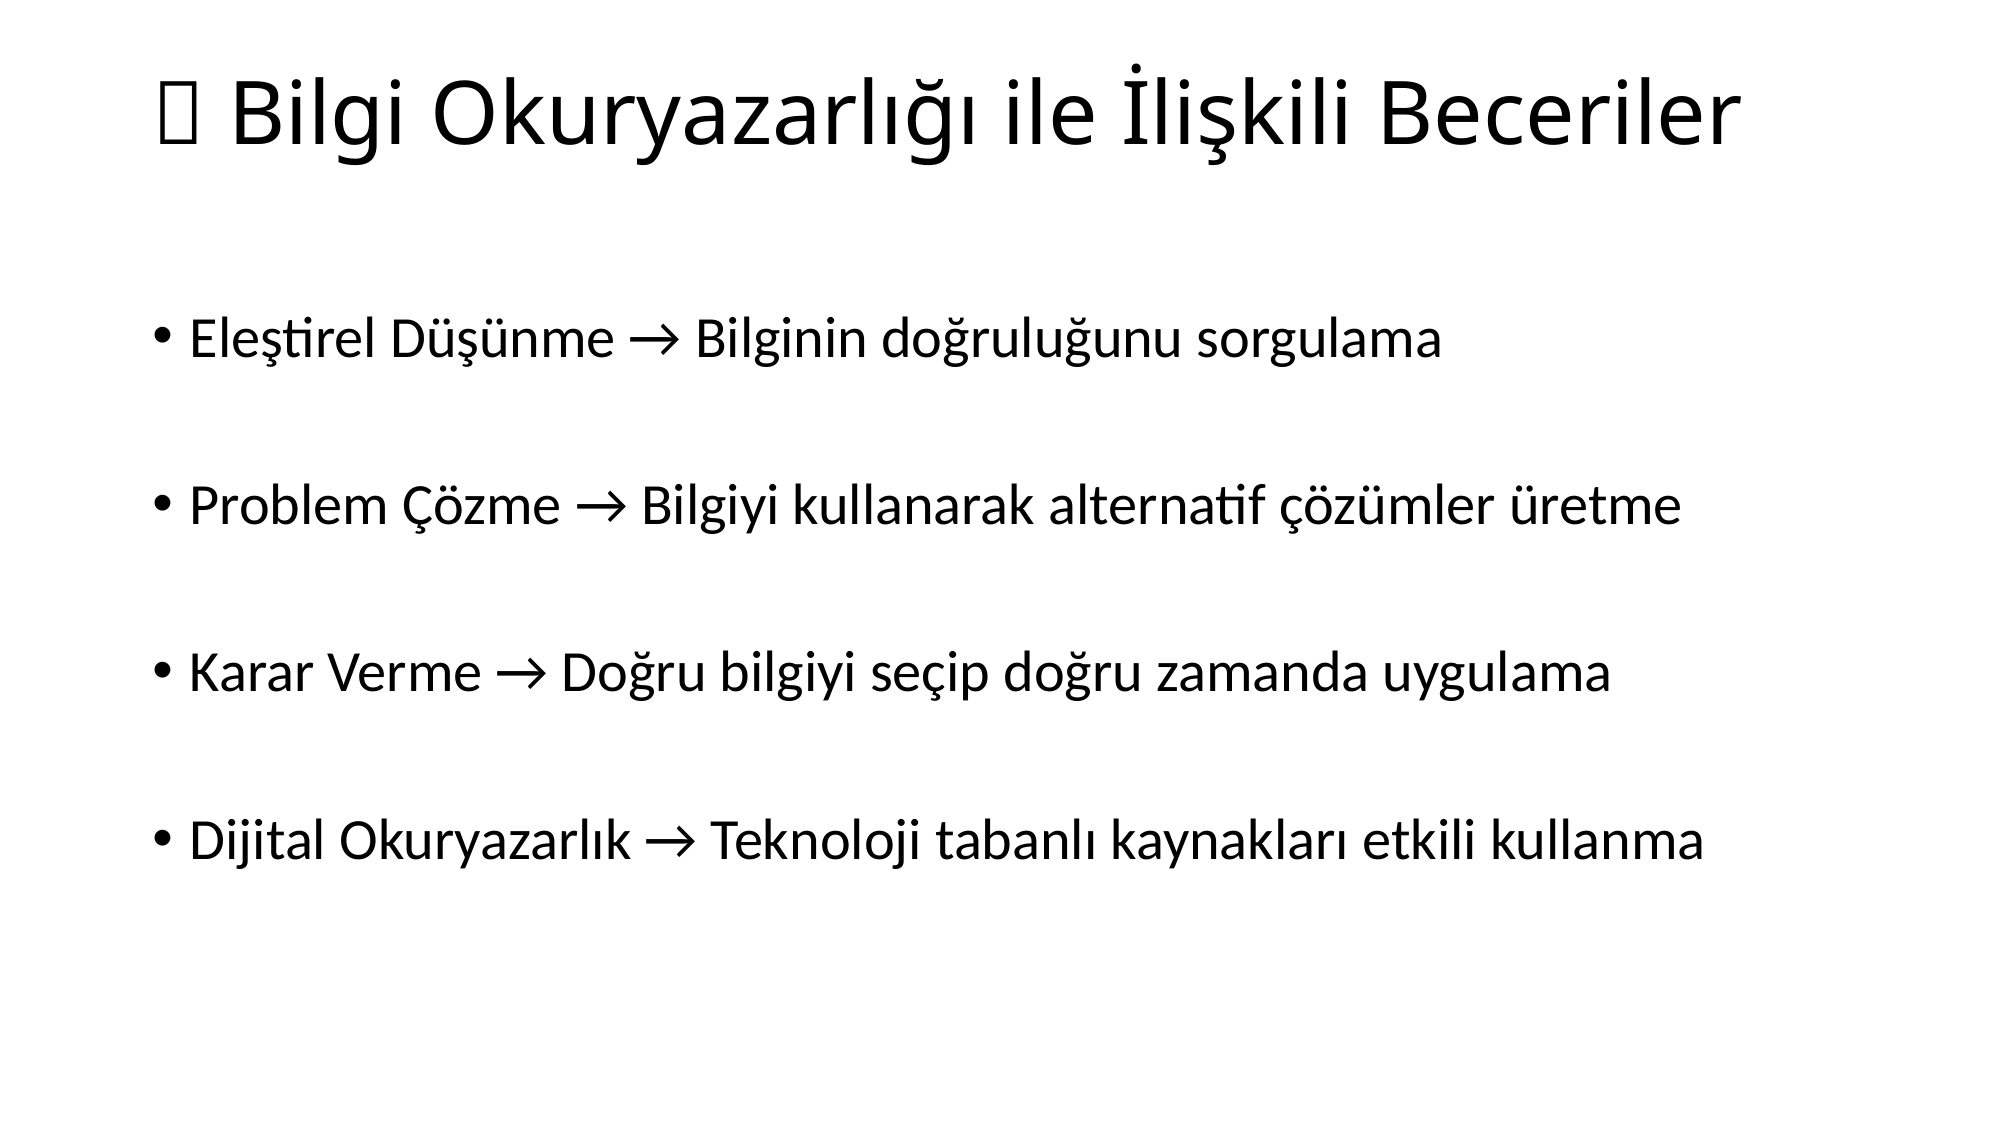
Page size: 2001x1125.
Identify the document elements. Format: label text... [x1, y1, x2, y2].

list Eleştirel Düşünme → Bilginin doğruluğunu sorgulama Problem Çözme → Bilgiyi kullanarak alternatif çözümler üretme Karar Verme → Doğru bilgiyi seçip doğru zamanda uygulama Dijital Okuryazarlık → Teknoloji tabanlı kaynakları etkili kullanma [137, 299, 1863, 1110]
title 📌 Bilgi Okuryazarlığı ile İlişkili Beceriler [137, 59, 1863, 278]
